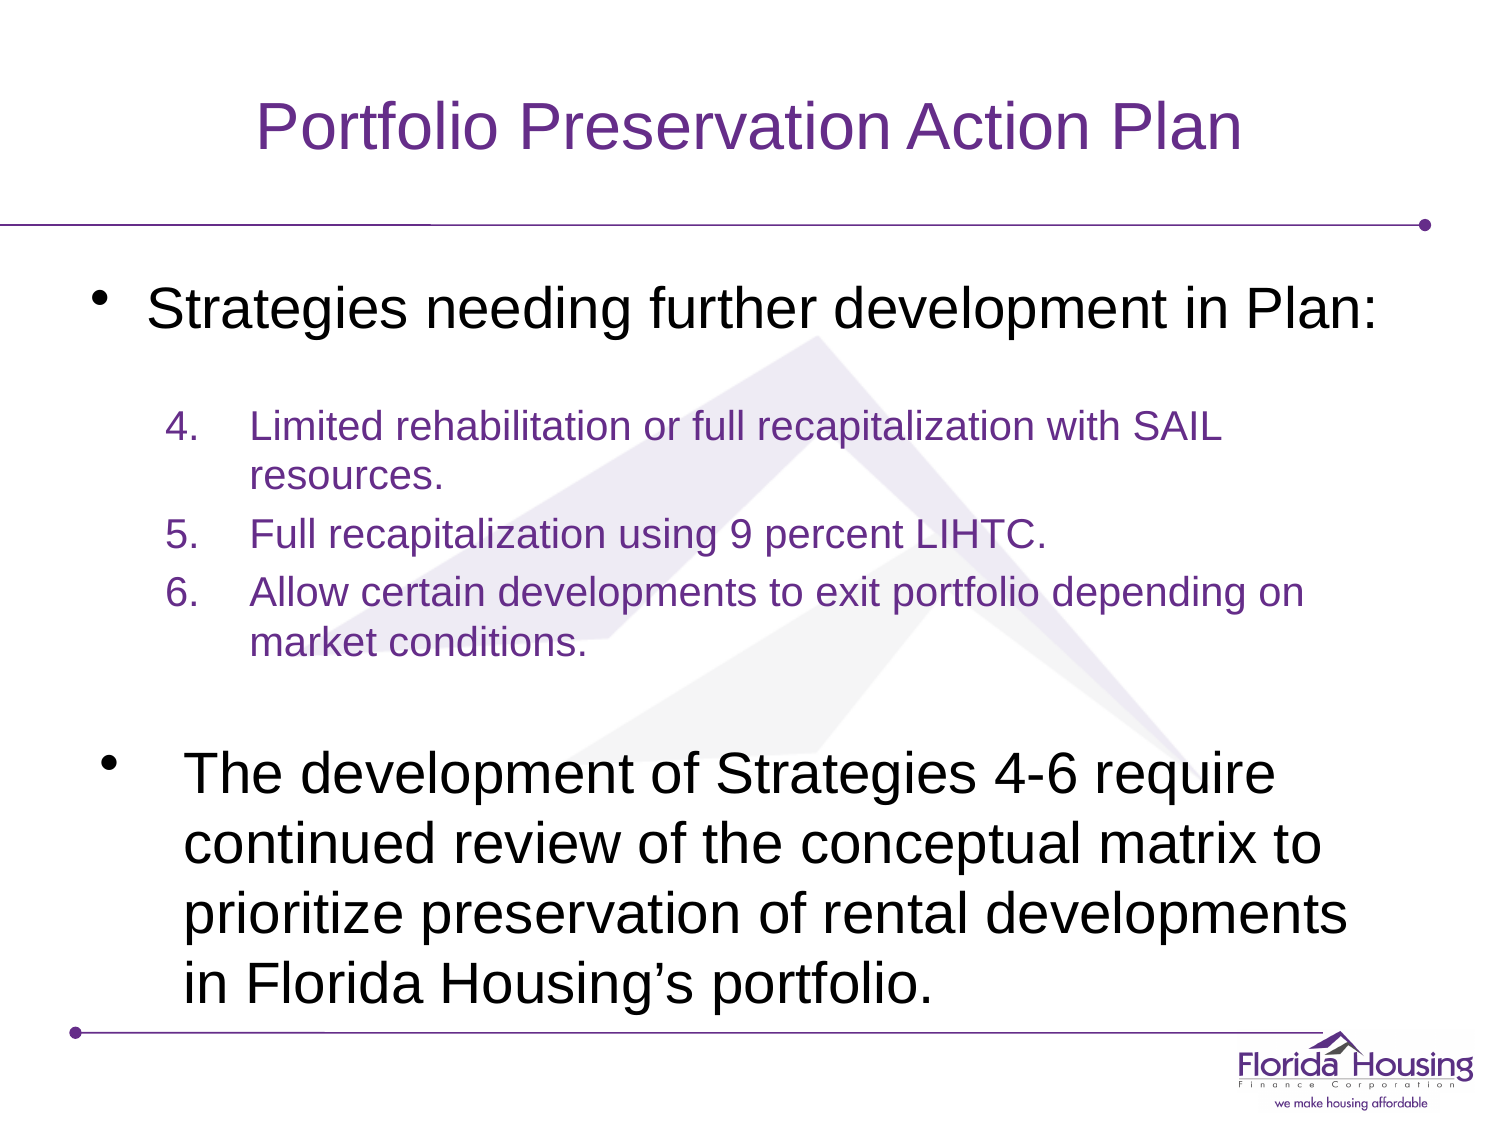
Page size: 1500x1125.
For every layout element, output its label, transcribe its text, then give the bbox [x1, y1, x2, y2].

title Portfolio Preservation Action Plan [75, 45, 1425, 200]
picture [1237, 1029, 1475, 1113]
list Strategies needing further development in Plan: Limited rehabilitation or full recapitalization with SAIL resources. Full recapitalization using 9 percent LIHTC. Allow certain developments to exit portfolio depending on market conditions. The development of Strategies 4-6 require continued review of the conceptual matrix to prioritize preservation of rental developments in Florida Housing’s portfolio. [75, 262, 1425, 1025]
